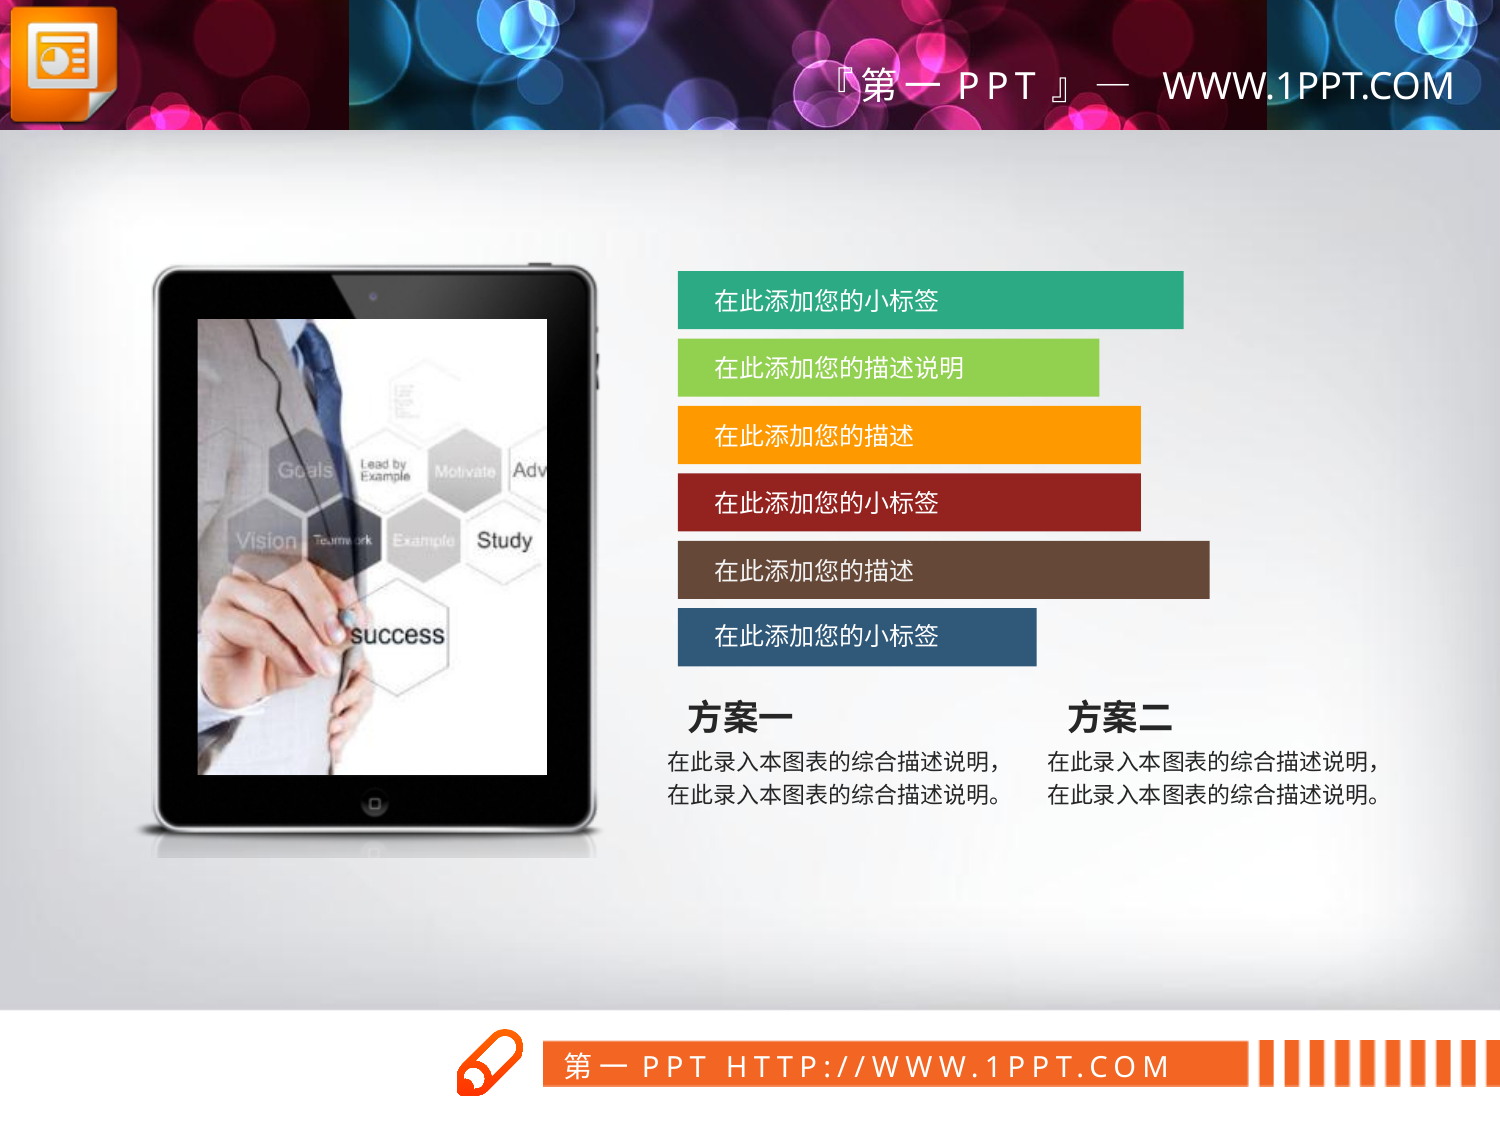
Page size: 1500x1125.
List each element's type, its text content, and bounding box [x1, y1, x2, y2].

text_box [677, 608, 1037, 667]
text_box [677, 405, 1141, 465]
picture [543, 1040, 1500, 1087]
text_box 在此添加您的小标签 [706, 281, 1089, 320]
text_box 在此添加您的描述 [706, 551, 1176, 590]
text_box 在此添加您的描述 [706, 416, 1097, 455]
text_box 在此录入本图表的综合描述说明，在此录入本图表的综合描述说明。 [1035, 736, 1421, 814]
text_box 在此录入本图表的综合描述说明，在此录入本图表的综合描述说明。 [656, 736, 1035, 814]
text_box 在此添加您的小标签 [706, 616, 1006, 655]
text_box [677, 540, 1210, 599]
text_box 方案一 [676, 689, 806, 736]
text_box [124, 246, 620, 858]
text_box 在此添加您的小标签 [706, 483, 1124, 522]
text_box [677, 271, 1184, 330]
text_box 方案二 [1055, 689, 1186, 736]
picture [0, 0, 1500, 1012]
text_box [677, 473, 1141, 532]
text_box 在此添加您的描述说明 [706, 348, 1079, 388]
text_box [677, 338, 1100, 397]
